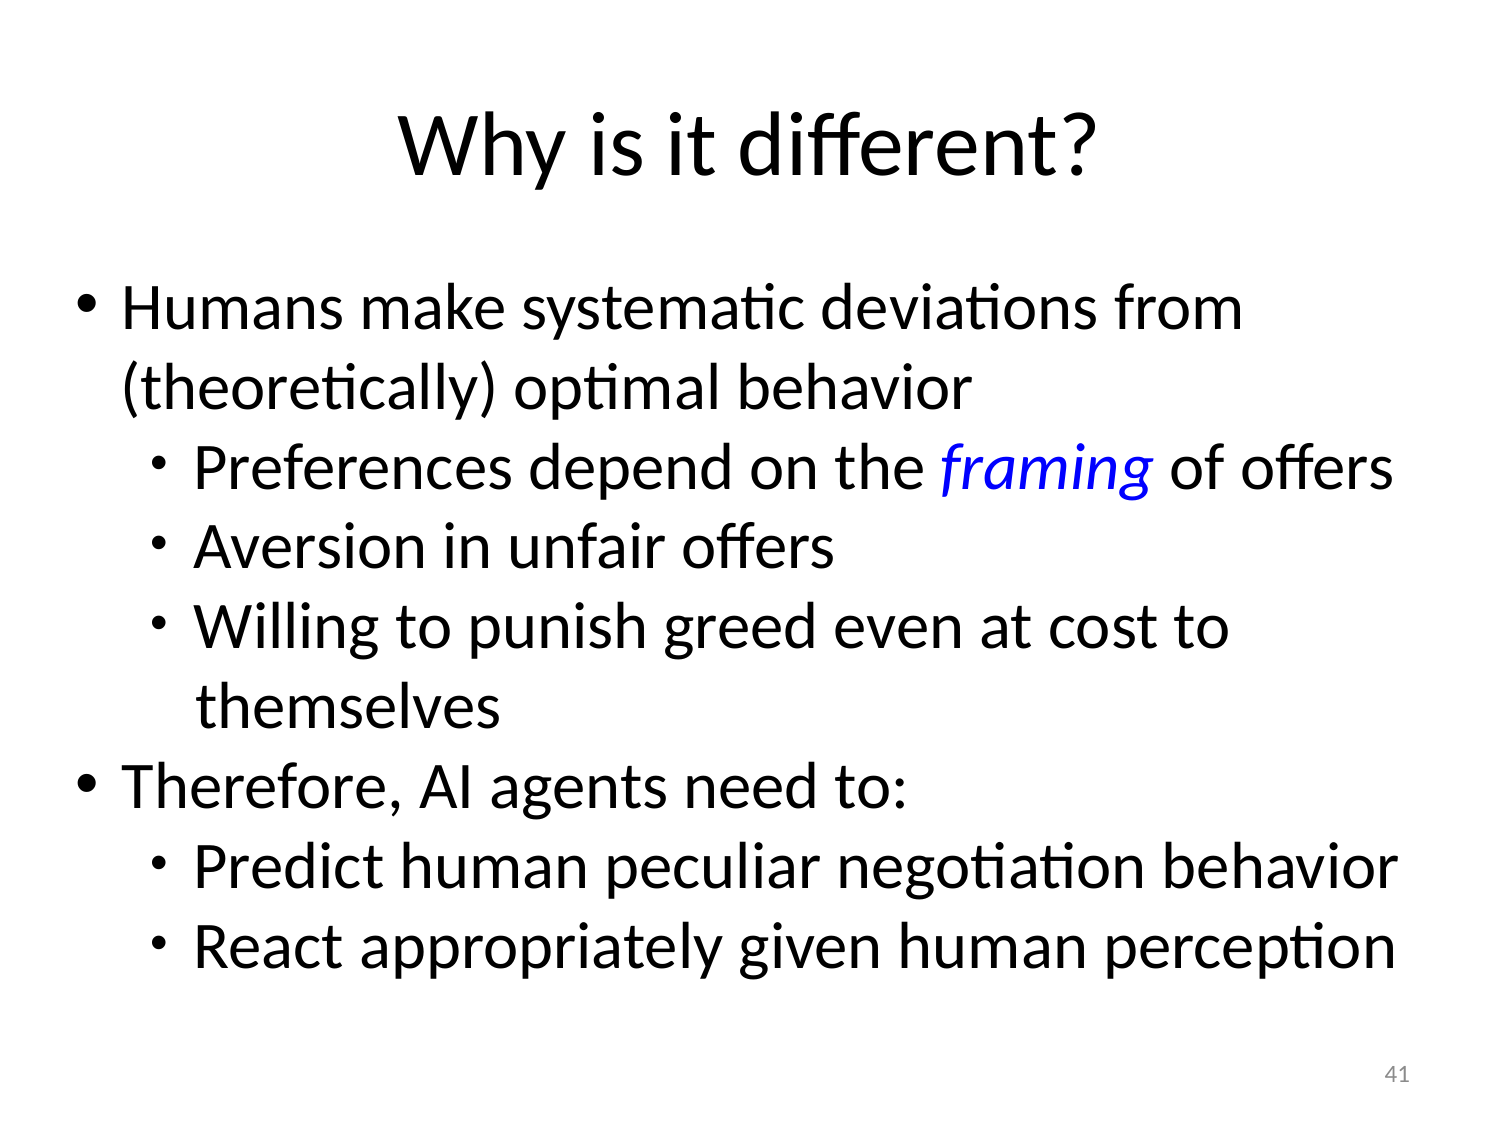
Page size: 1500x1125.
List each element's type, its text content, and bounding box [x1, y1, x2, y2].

text_box Why is it different? [75, 45, 1425, 233]
slide_number 41 [1074, 1042, 1425, 1103]
text_box Humans make systematic deviations from (theoretically) optimal behavior Preferences depend on the framing of offers Aversion in unfair offers Willing to punish greed even at cost to themselves Therefore, AI agents need to: Predict human peculiar negotiation behavior React appropriately given human perception [75, 262, 1425, 1005]
